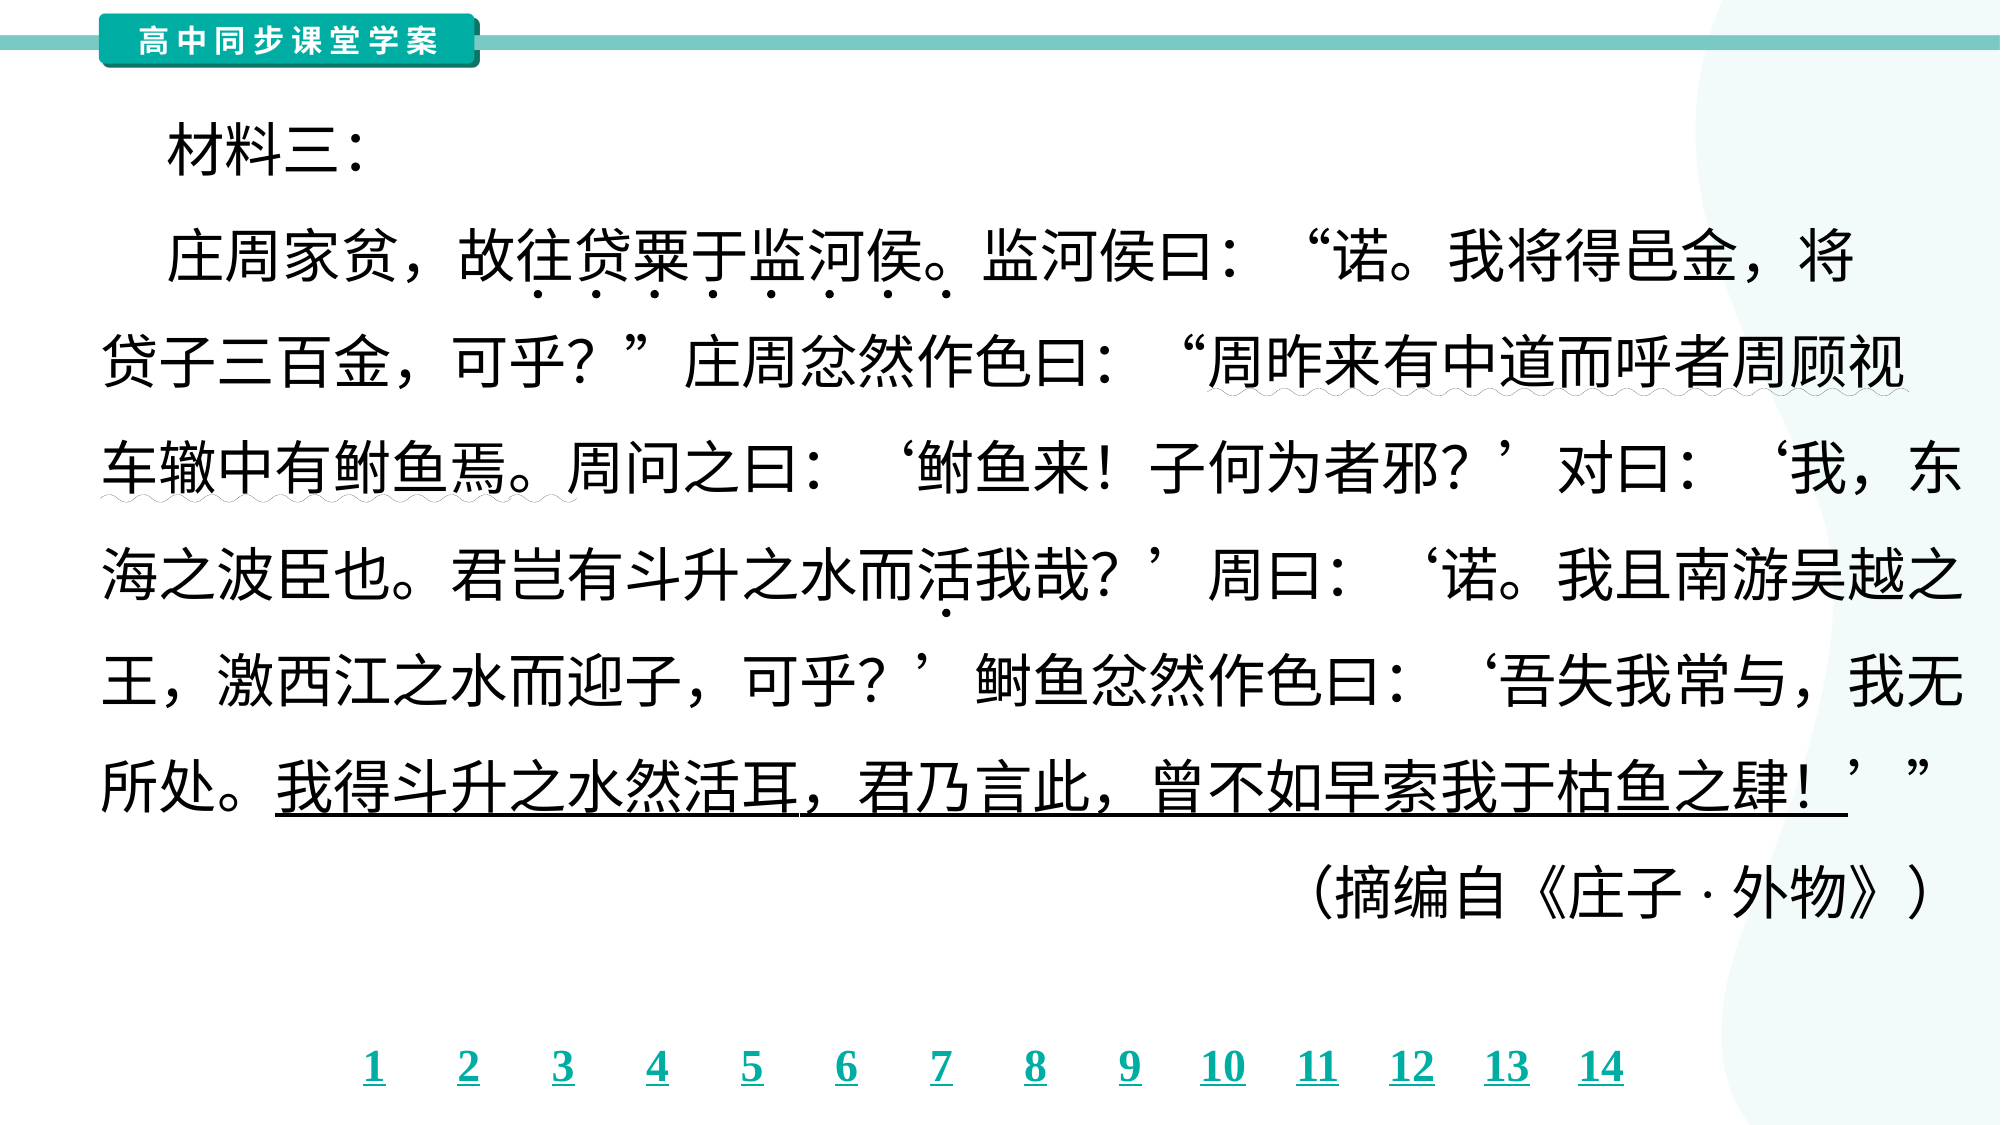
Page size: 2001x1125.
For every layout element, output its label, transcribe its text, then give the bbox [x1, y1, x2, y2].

text_box [533, 289, 543, 299]
text_box [825, 289, 834, 299]
text_box [708, 289, 718, 299]
text_box 材料三： 庄周家贫，故往贷粟于监河侯。监河侯曰：“诺。我将得邑金，将 贷子三百金，可乎？”庄周忿然作色曰：“周昨来有中道而呼者周顾视 车辙中有鲋鱼焉。周问之曰：‘鲋鱼来！子何为者邪？’对曰：‘我，东 海之波臣也。君岂有斗升之水而活我哉？’周曰：‘诺。我且南游吴越之 王，激西江之水而迎子，可乎？’鲥鱼忿然作色曰：‘吾失我常与，我无 所处。我得斗升之水然活耳，君乃言此，曾不如早索我于枯鱼之肆！’” （摘编自《庄子·外物》） [100, 76, 1899, 927]
text_box [883, 289, 893, 299]
text_box [942, 289, 951, 299]
text_box [942, 608, 951, 618]
text_box [767, 289, 776, 299]
text_box [650, 289, 659, 299]
text_box [592, 289, 601, 299]
picture [0, 0, 2000, 1125]
